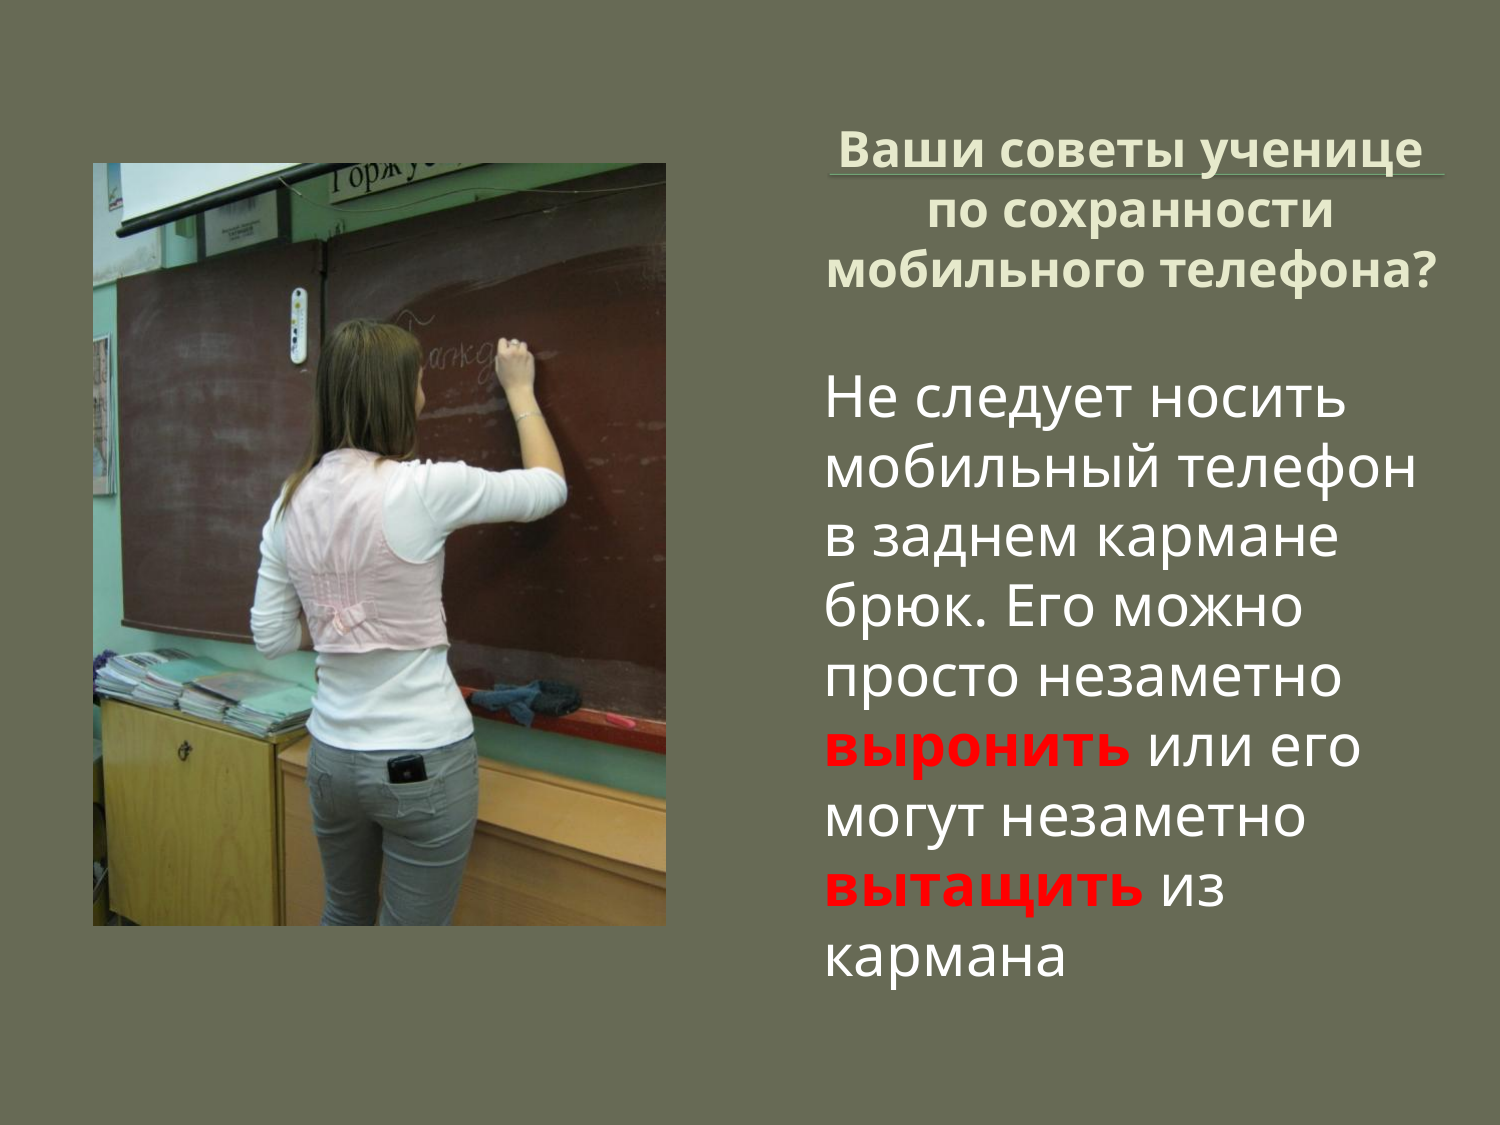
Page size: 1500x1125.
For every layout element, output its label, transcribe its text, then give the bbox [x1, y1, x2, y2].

list Не следует носить мобильный телефон в заднем кармане брюк. Его можно просто незаметно выронить или его могут незаметно вытащить из кармана [808, 351, 1454, 1043]
title Ваши советы ученице по сохранности мобильного телефона? [808, 58, 1454, 305]
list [93, 163, 666, 927]
